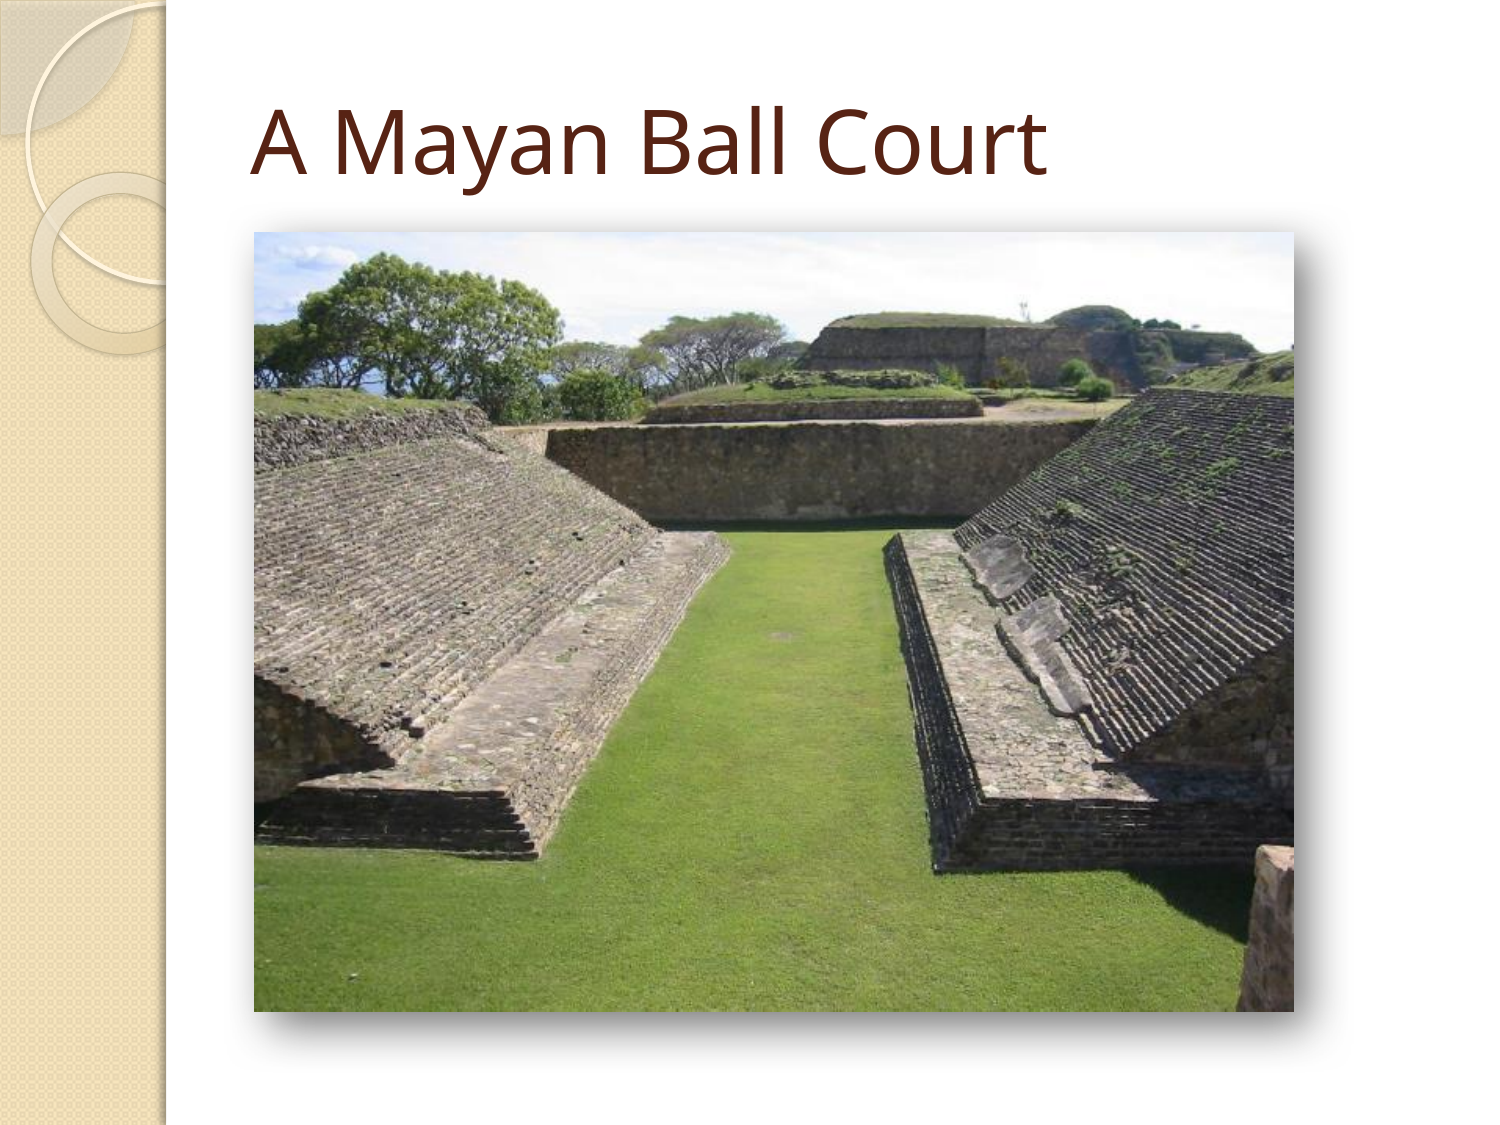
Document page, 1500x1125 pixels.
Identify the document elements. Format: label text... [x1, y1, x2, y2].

title A Mayan Ball Court [235, 45, 1466, 233]
picture [254, 232, 1294, 1012]
